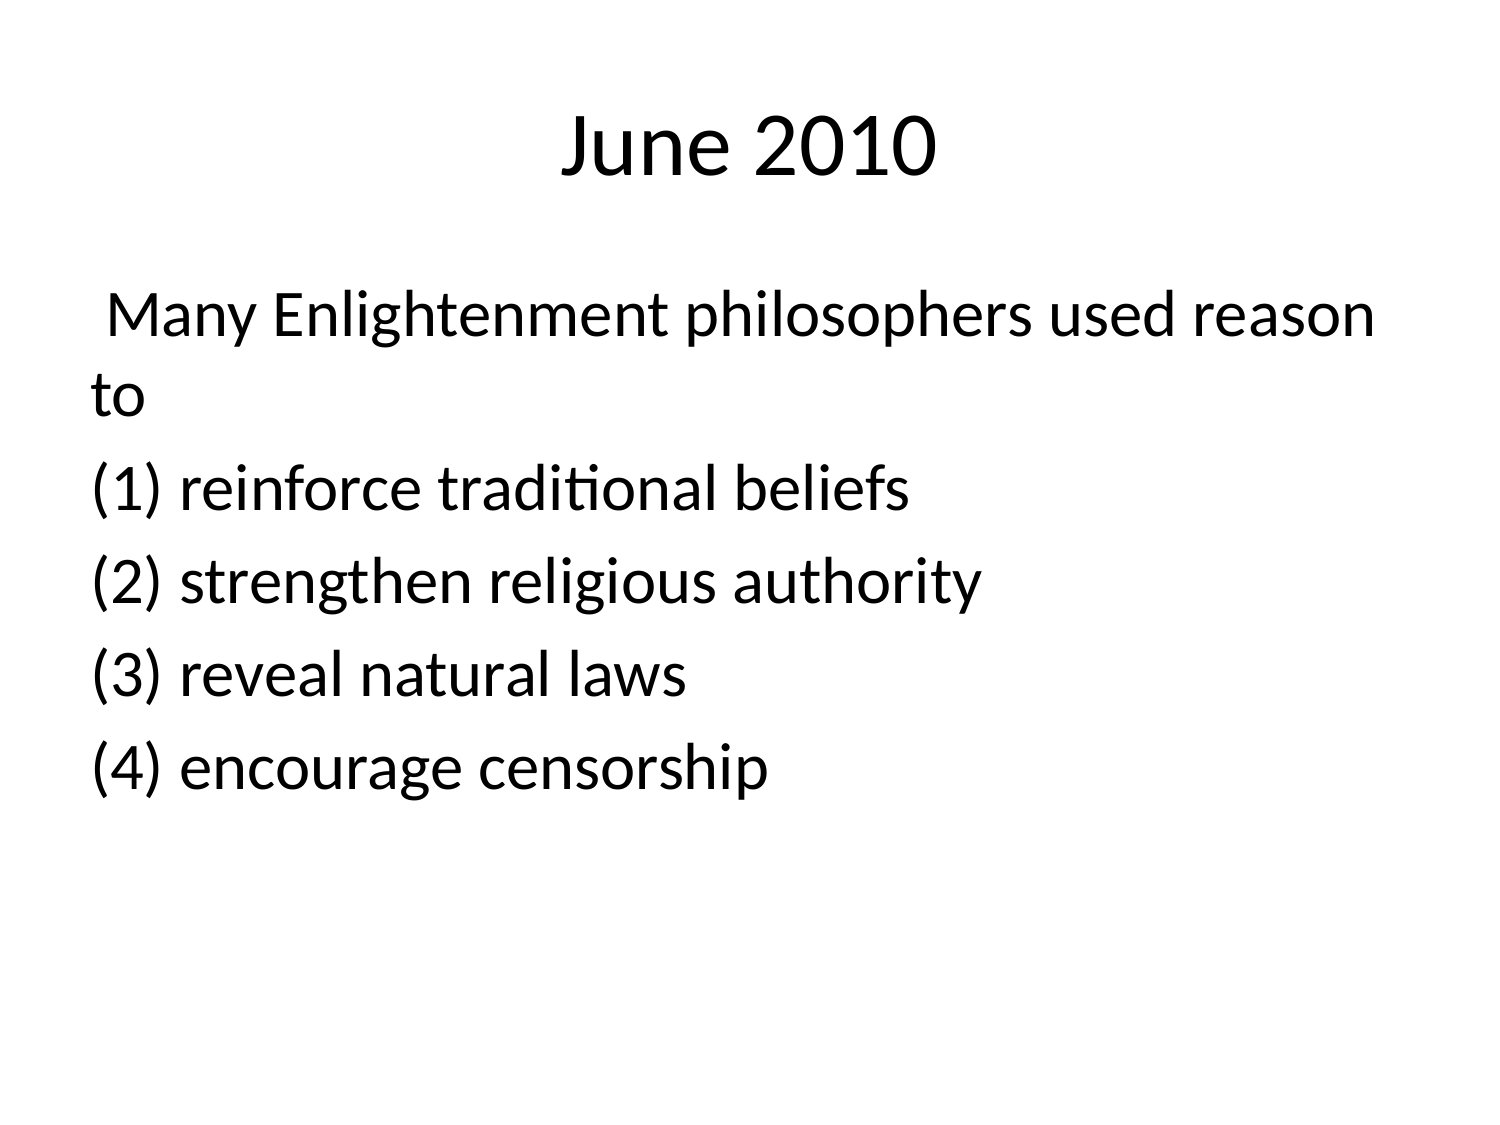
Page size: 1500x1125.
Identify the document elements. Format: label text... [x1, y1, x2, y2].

list Many Enlightenment philosophers used reason to (1) reinforce traditional beliefs (2) strengthen religious authority (3) reveal natural laws (4) encourage censorship [75, 262, 1425, 1005]
title June 2010 [75, 45, 1425, 233]
